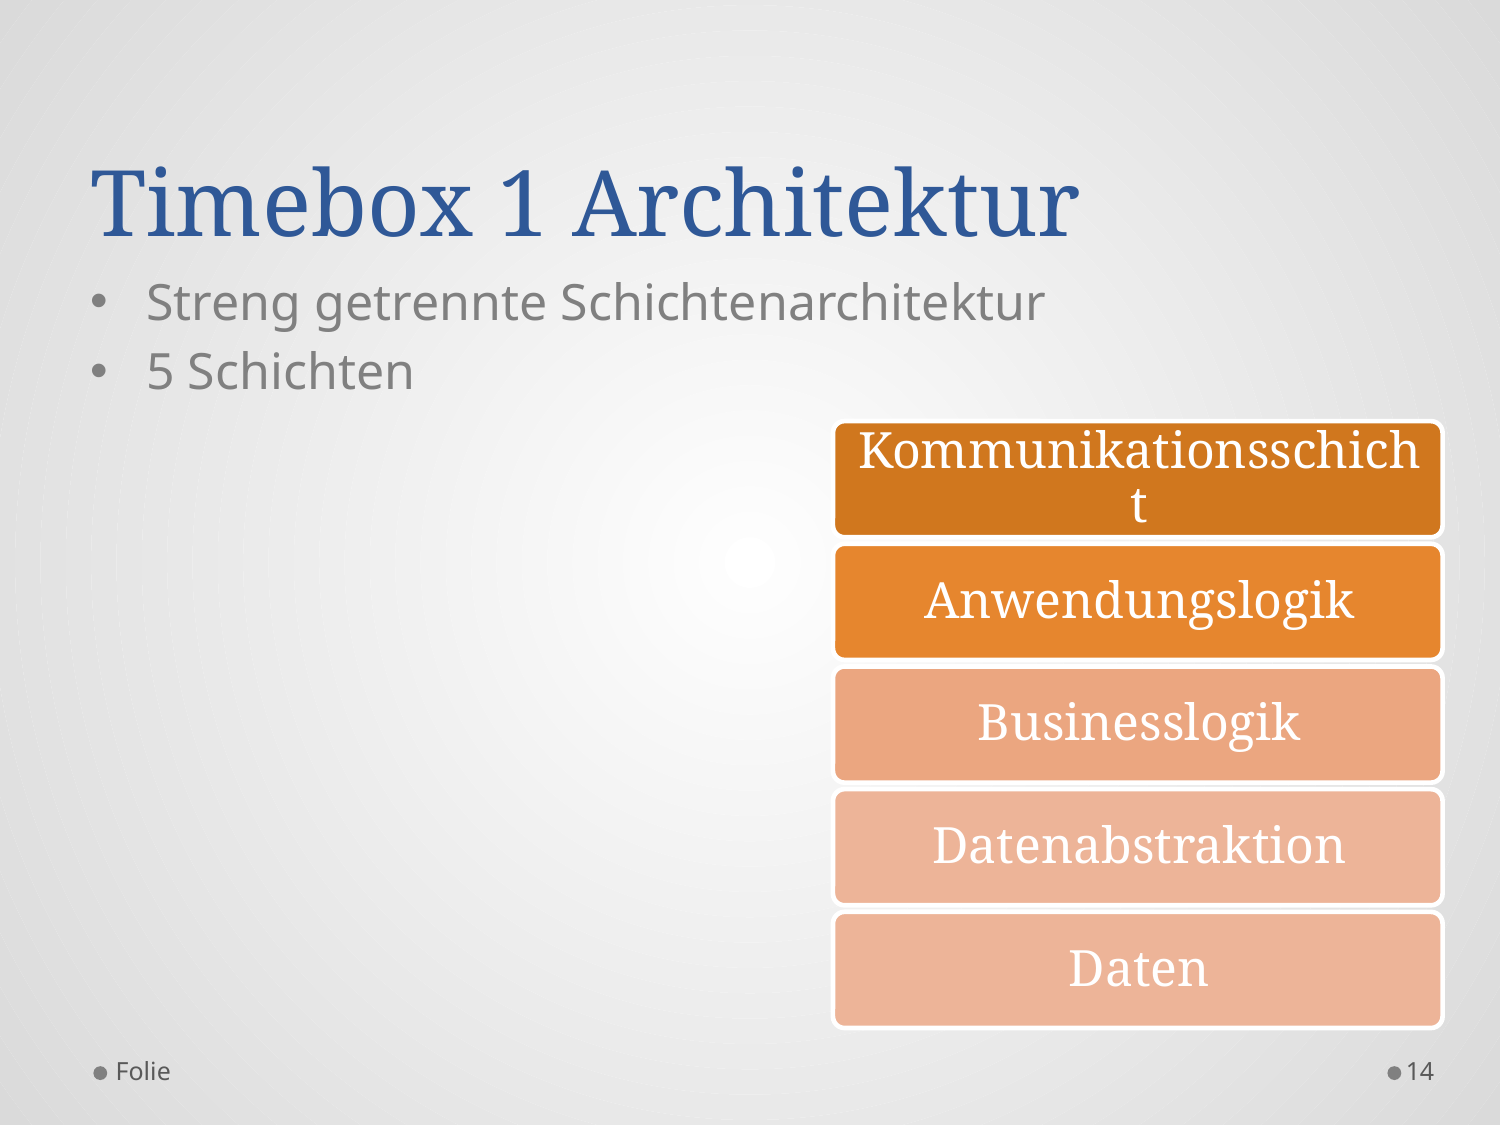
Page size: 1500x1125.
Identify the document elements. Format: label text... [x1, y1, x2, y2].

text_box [832, 420, 1444, 1029]
title Timebox 1 Architektur [75, 0, 1425, 262]
slide_number 14 [1401, 1042, 1494, 1103]
list Streng getrennte Schichtenarchitektur 5 Schichten [75, 262, 1425, 1005]
footer Folie [108, 1042, 576, 1103]
